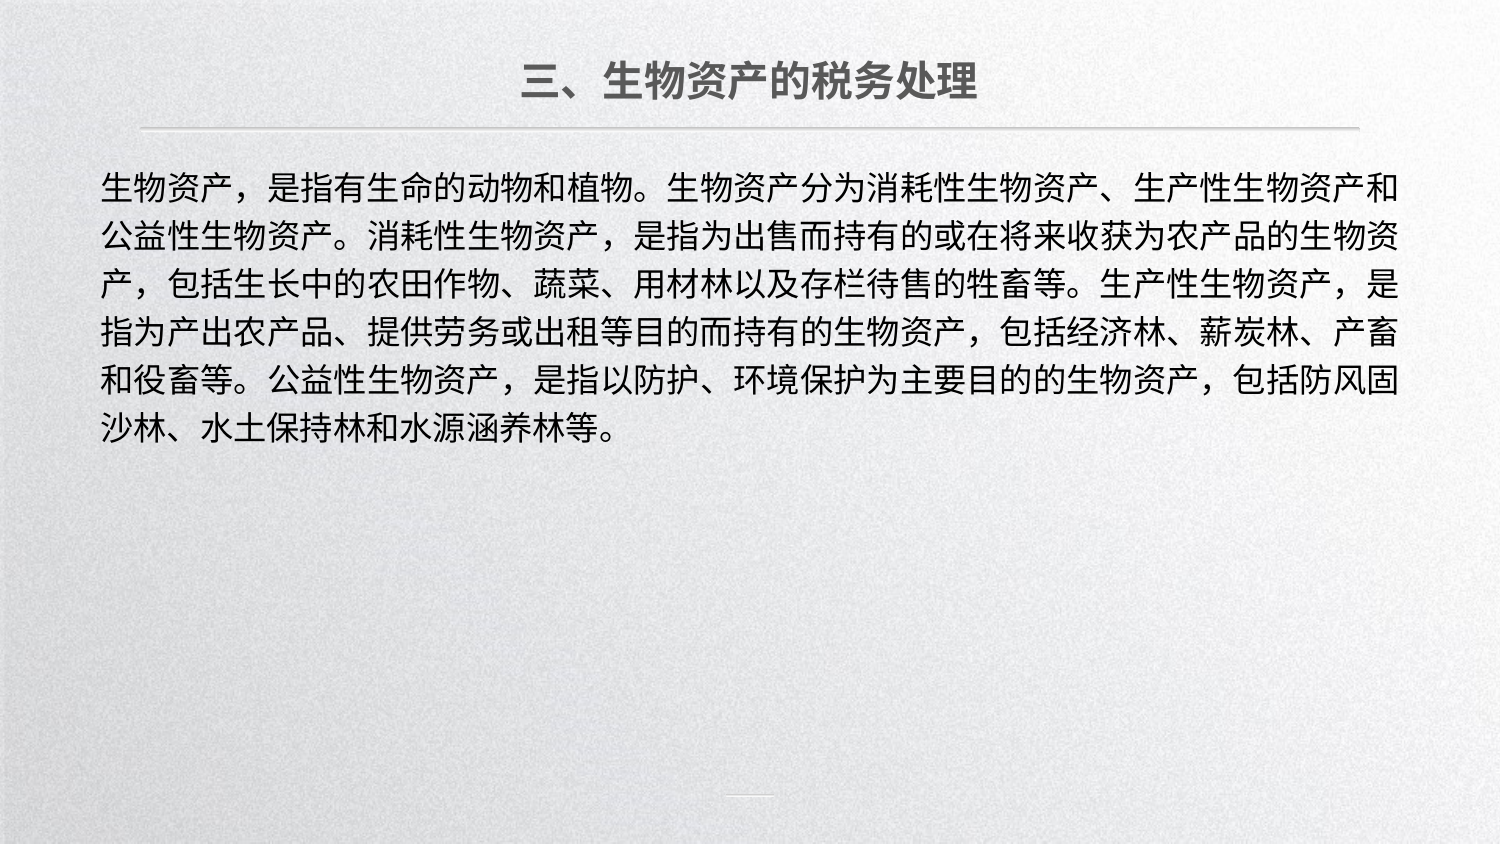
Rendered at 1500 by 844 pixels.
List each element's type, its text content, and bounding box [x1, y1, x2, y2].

text_box 三、生物资产的税务处理 [459, 49, 1038, 111]
picture [0, 0, 1500, 844]
text_box 生物资产，是指有生命的动物和植物。生物资产分为消耗性生物资产、生产性生物资产和公益性生物资产。消耗性生物资产，是指为出售而持有的或在将来收获为农产品的生物资产，包括生长中的农田作物、蔬菜、用材林以及存栏待售的牲畜等。生产性生物资产，是指为产出农产品、提供劳务或出租等目的而持有的生物资产，包括经济林、薪炭林、产畜和役畜等。公益性生物资产，是指以防护、环境保护为主要目的的生物资产，包括防风固沙林、水土保持林和水源涵养林等。 [100, 159, 1400, 447]
